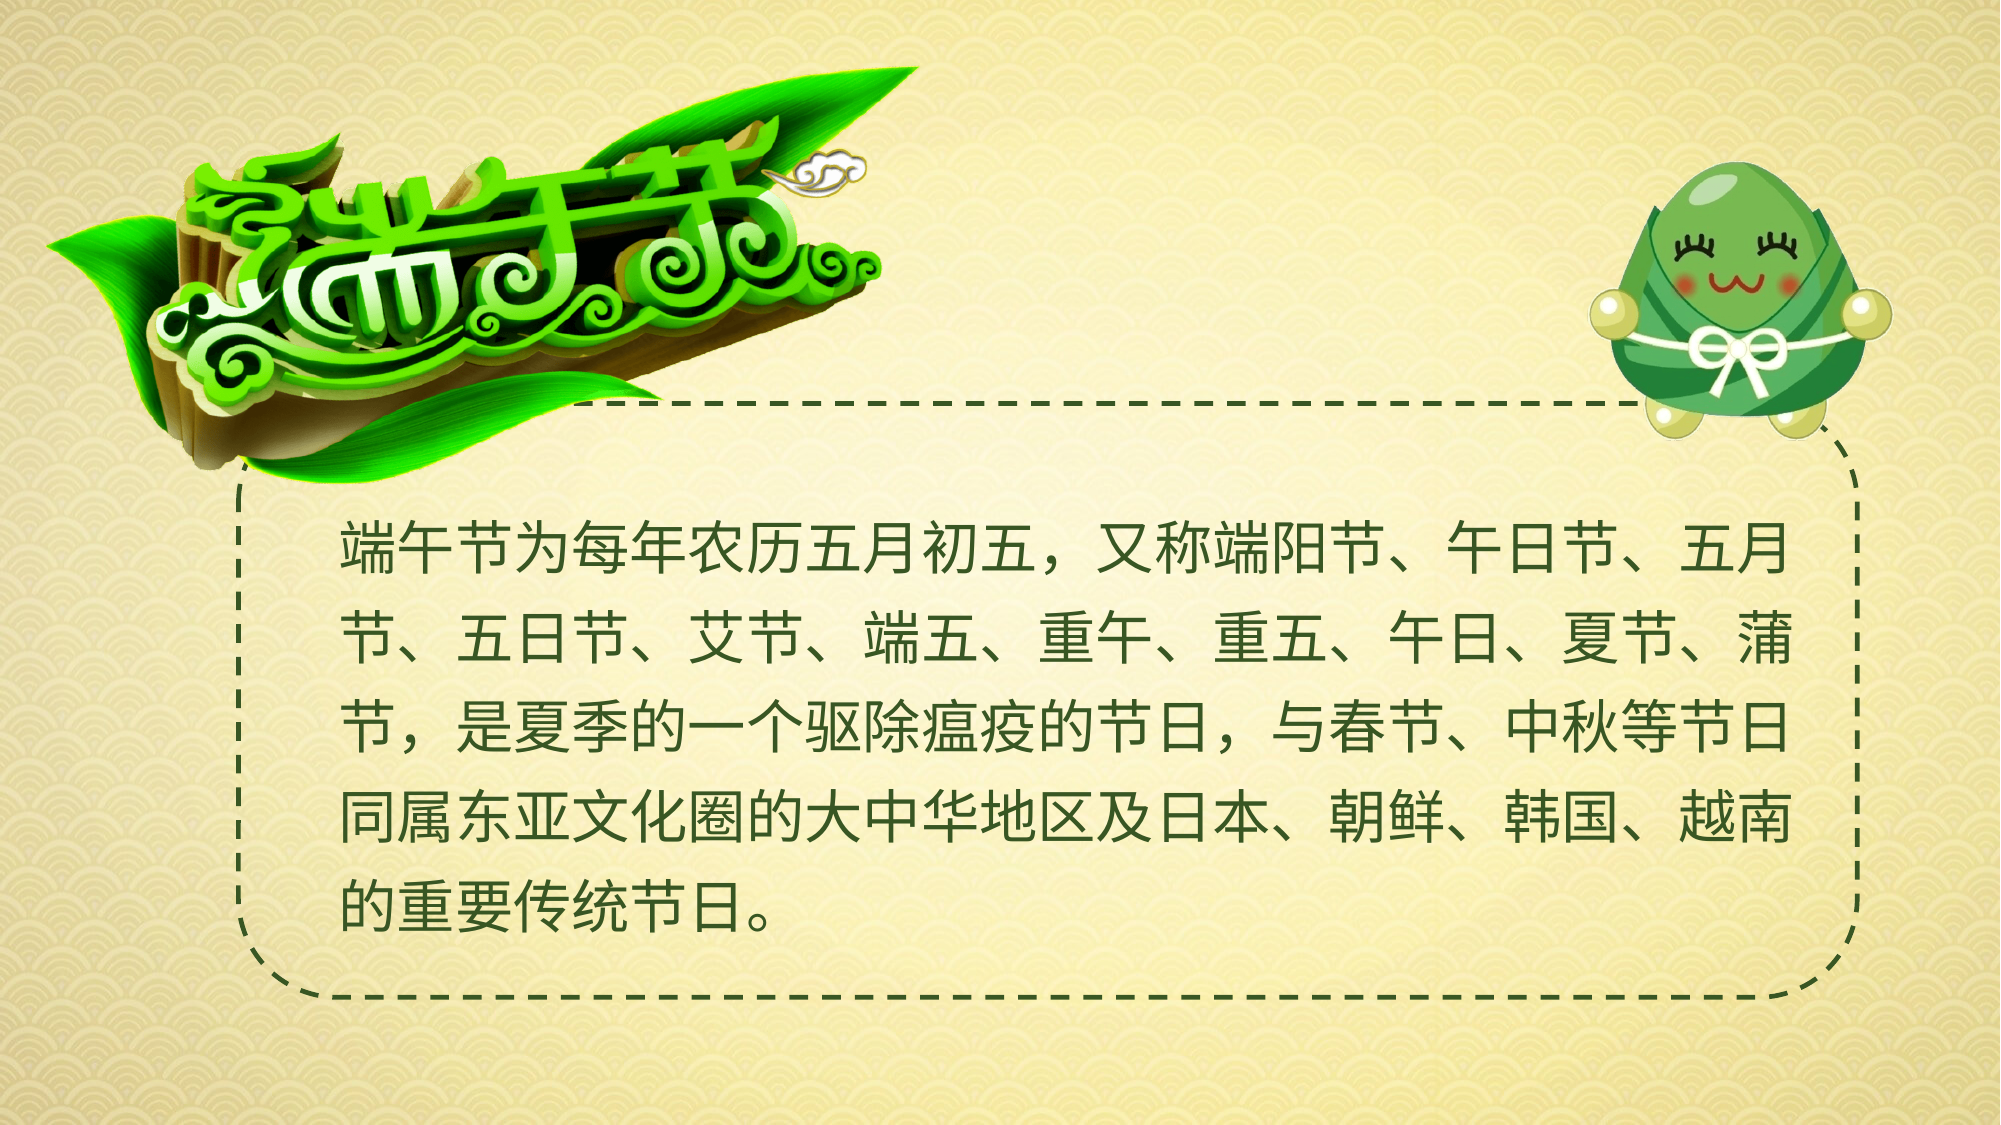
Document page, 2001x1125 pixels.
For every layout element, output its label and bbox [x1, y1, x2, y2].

picture [0, 0, 2000, 1125]
text_box [237, 402, 1859, 999]
